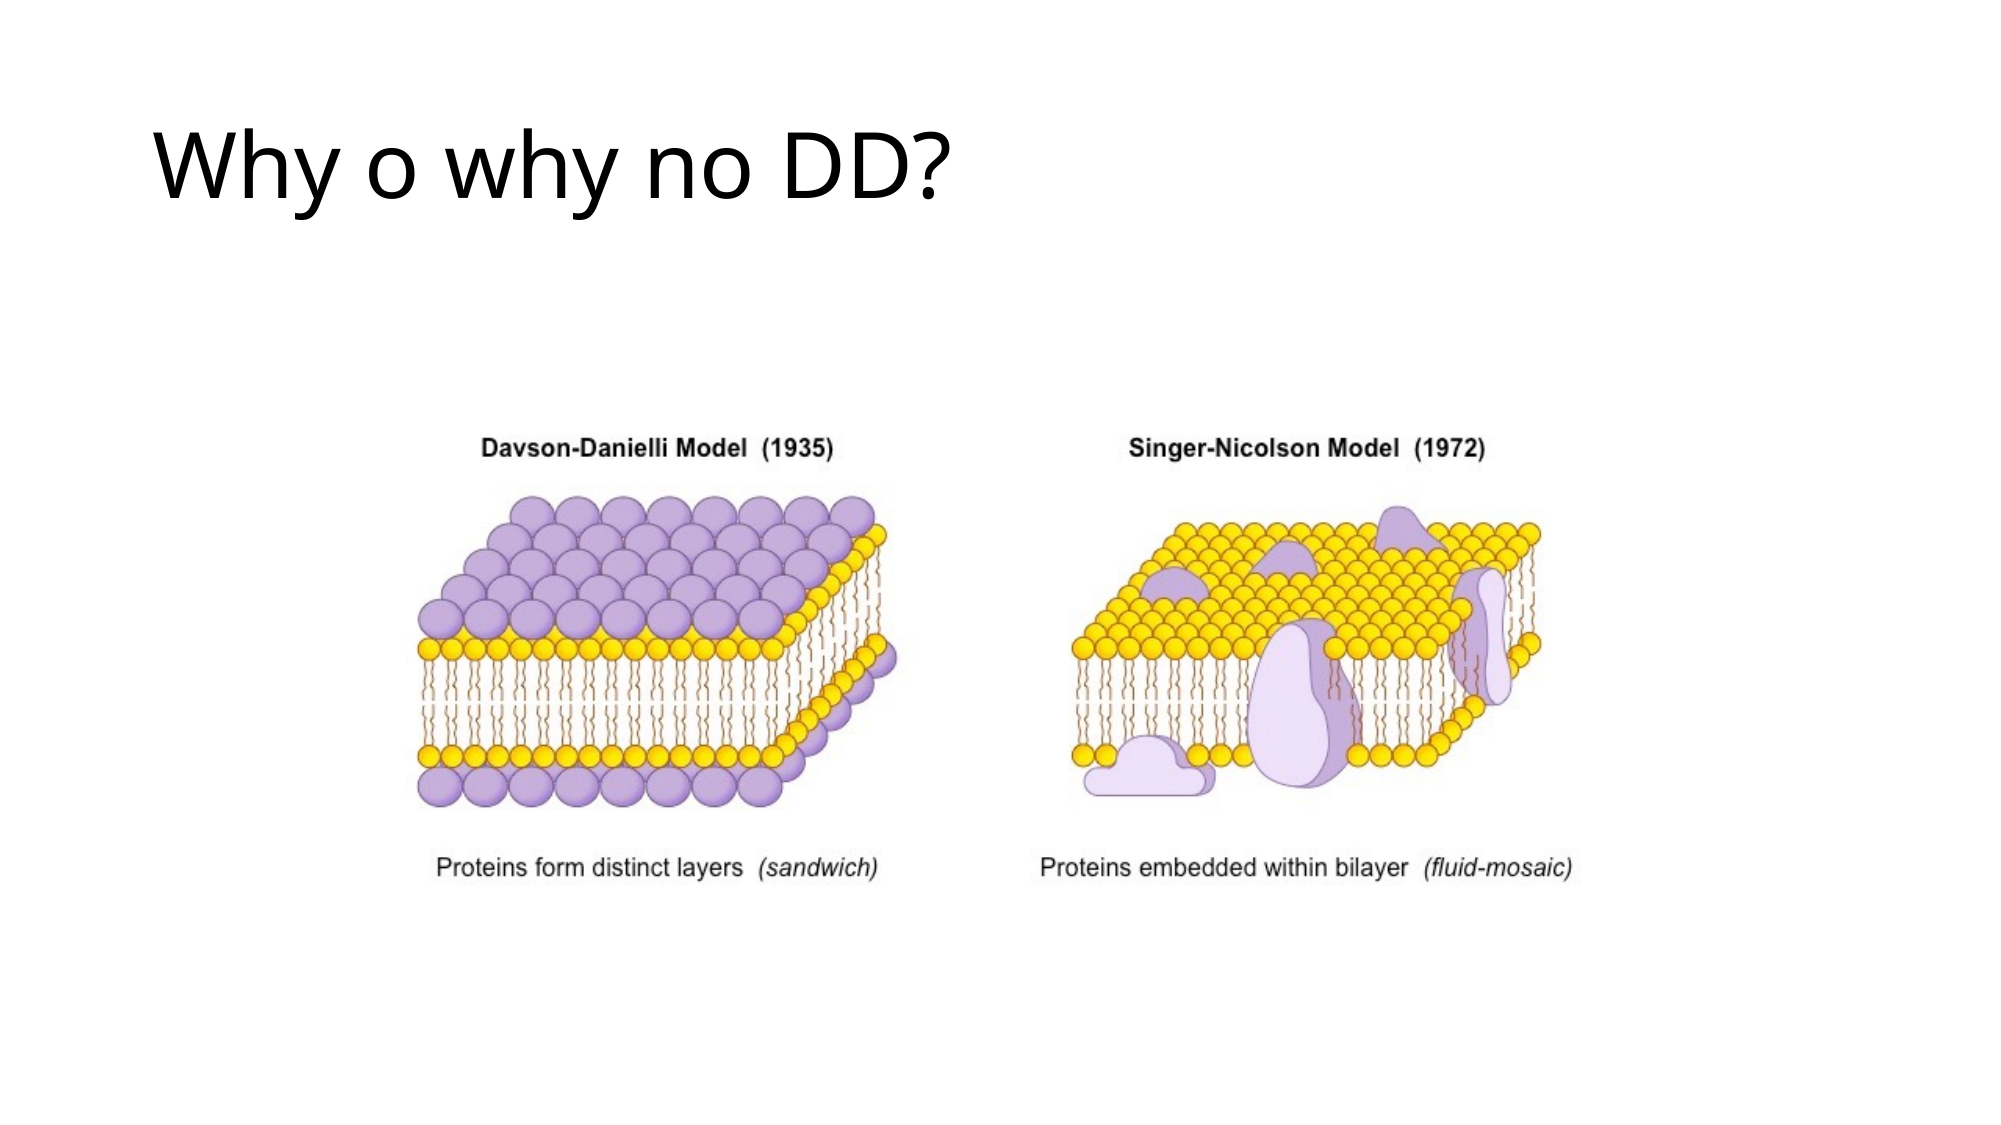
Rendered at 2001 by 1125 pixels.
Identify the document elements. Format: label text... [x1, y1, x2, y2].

title Why o why no DD? [137, 59, 1863, 278]
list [393, 410, 1607, 903]
